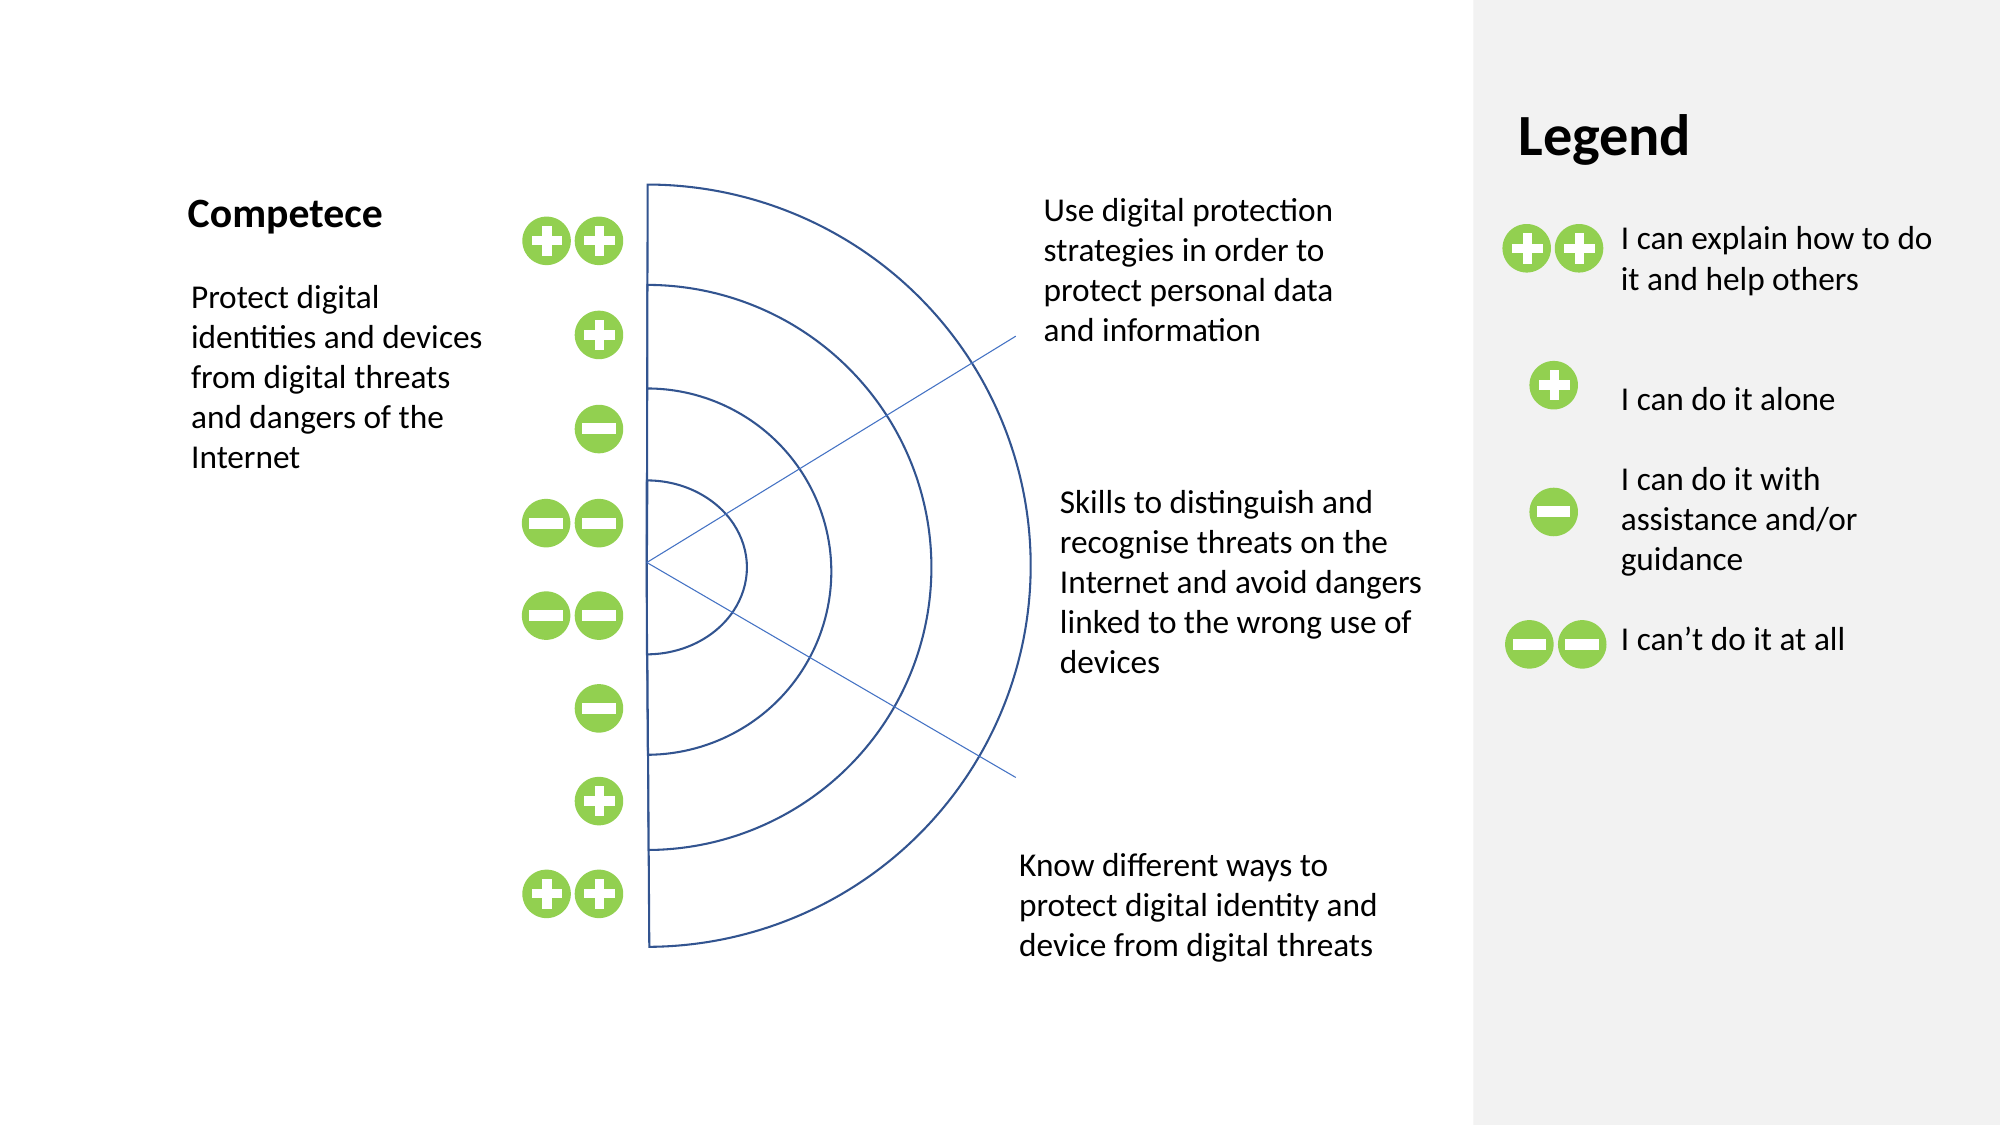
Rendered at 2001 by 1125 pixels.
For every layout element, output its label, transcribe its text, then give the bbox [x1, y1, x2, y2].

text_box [523, 870, 623, 918]
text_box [575, 405, 623, 453]
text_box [1503, 225, 1603, 272]
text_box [575, 777, 623, 825]
text_box Protect digital identities and devices from digital threats and dangers of the Internet [176, 267, 262, 483]
text_box Competece [172, 178, 511, 243]
text_box Use digital protection strategies in order to protect personal data and information [1028, 180, 1379, 355]
text_box Legend I can explain how to do it and help others I can do it alone I can do it with assistance and/or guidance I can’t do it at all [1503, 89, 1955, 744]
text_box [1530, 361, 1577, 409]
text_box Know different ways to protect digital identity and device from digital threats [1004, 836, 1420, 971]
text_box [523, 217, 623, 265]
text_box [1530, 488, 1577, 536]
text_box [522, 499, 623, 547]
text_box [262, 184, 1031, 947]
text_box [1472, 0, 2000, 1125]
text_box Skills to distinguish and recognise threats on the Internet and avoid dangers linked to the wrong use of devices [1045, 473, 1455, 688]
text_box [522, 592, 623, 639]
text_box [575, 311, 623, 359]
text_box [575, 685, 623, 732]
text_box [1506, 621, 1606, 668]
